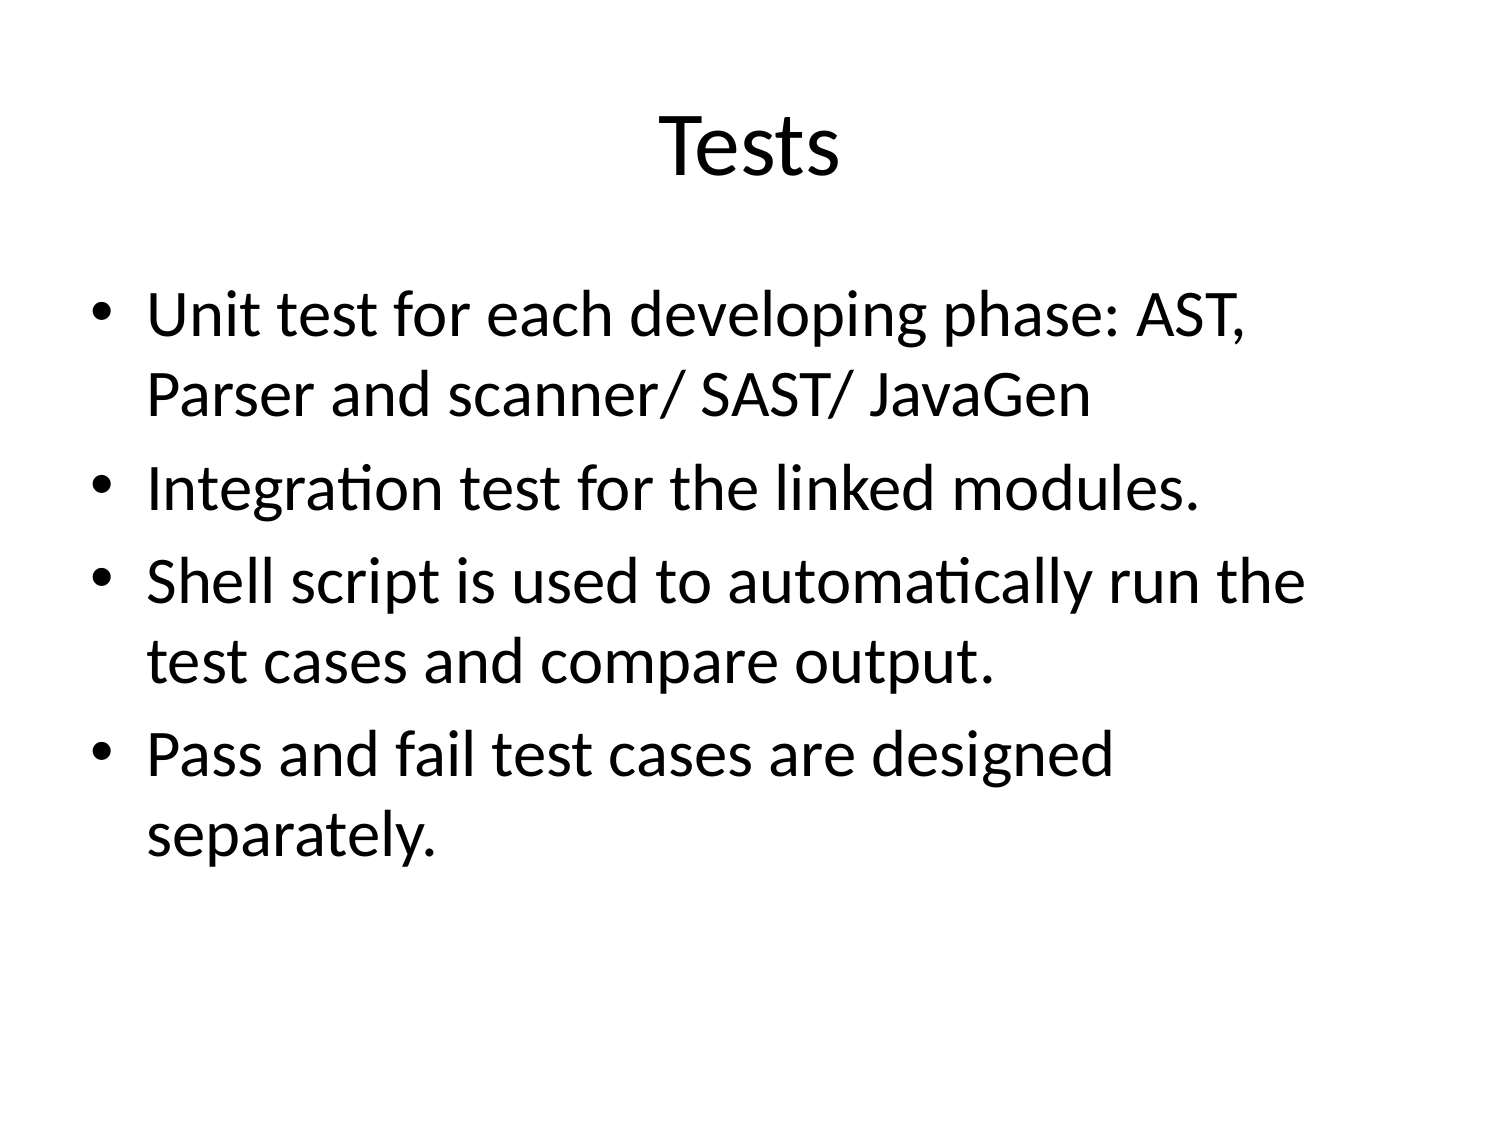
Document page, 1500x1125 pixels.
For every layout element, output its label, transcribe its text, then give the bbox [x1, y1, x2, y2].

title Tests [75, 45, 1425, 233]
list Unit test for each developing phase: AST, Parser and scanner/ SAST/ JavaGen Integration test for the linked modules. Shell script is used to automatically run the test cases and compare output. Pass and fail test cases are designed separately. [75, 262, 1425, 1005]
